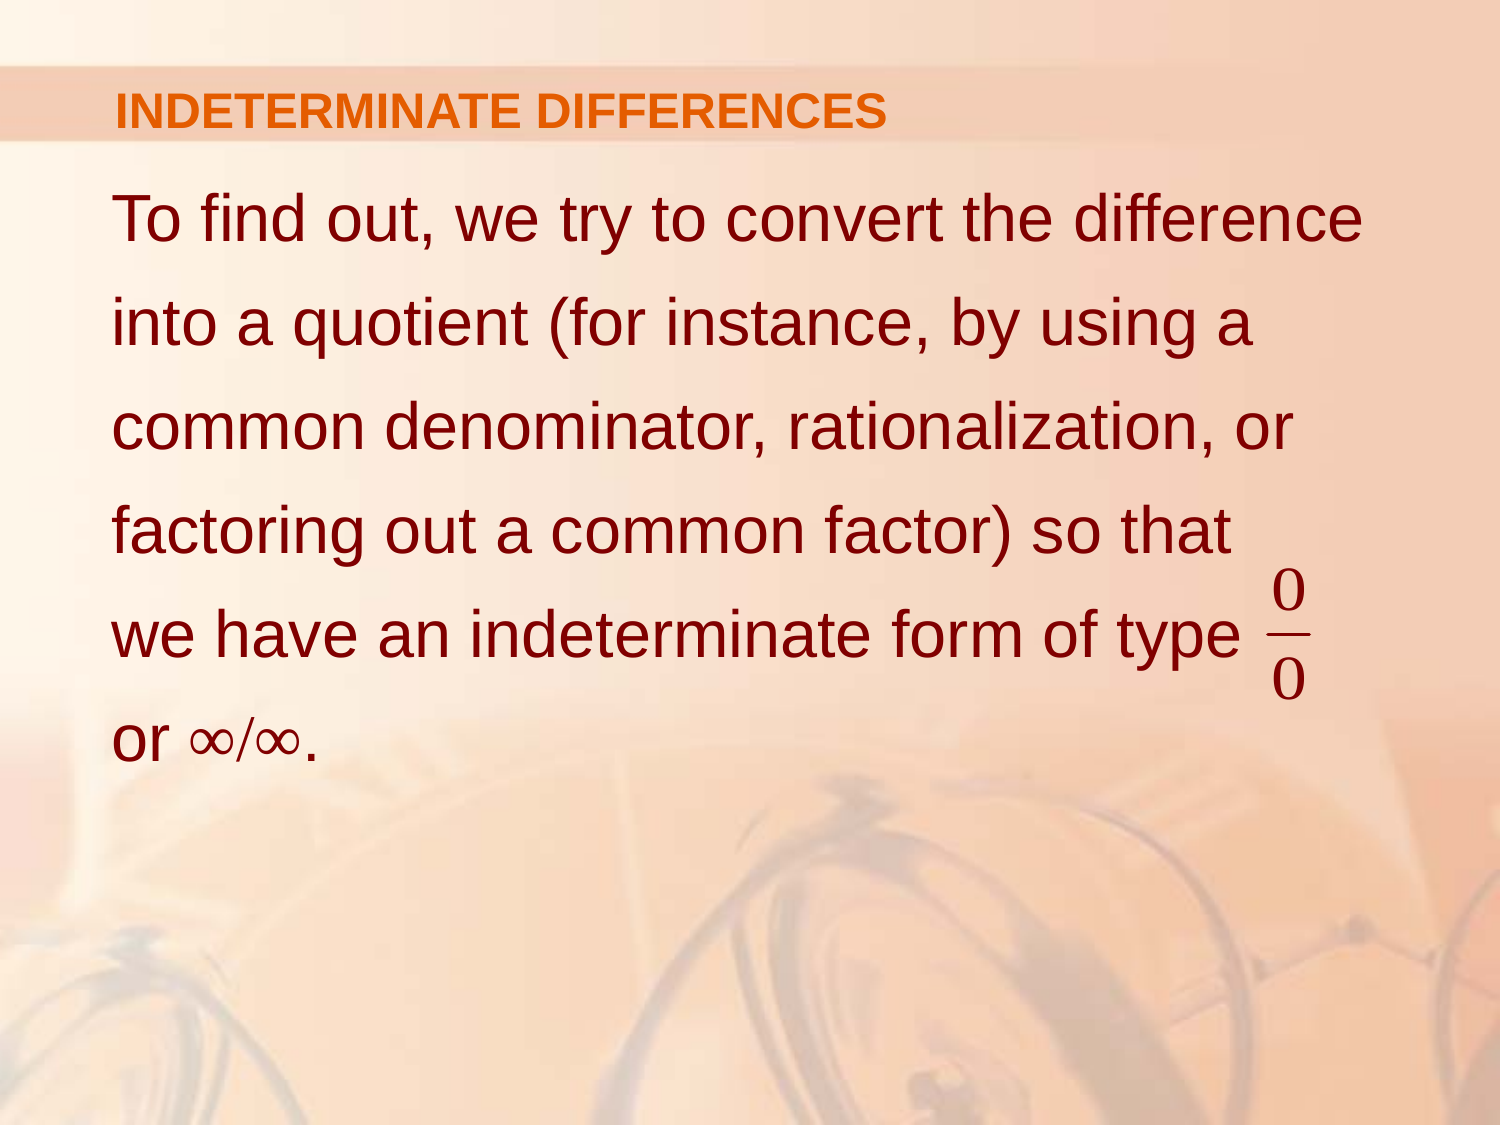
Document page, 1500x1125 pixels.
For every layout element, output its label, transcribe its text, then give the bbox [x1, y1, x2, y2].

list To find out, we try to convert the difference into a quotient (for instance, by using a common denominator, rationalization, or factoring out a common factor) so that we have an indeterminate form of type or ∞/∞. [95, 142, 1500, 1107]
picture [0, 0, 1500, 1125]
title INDETERMINATE DIFFERENCES [99, 60, 976, 142]
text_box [1255, 550, 1322, 714]
